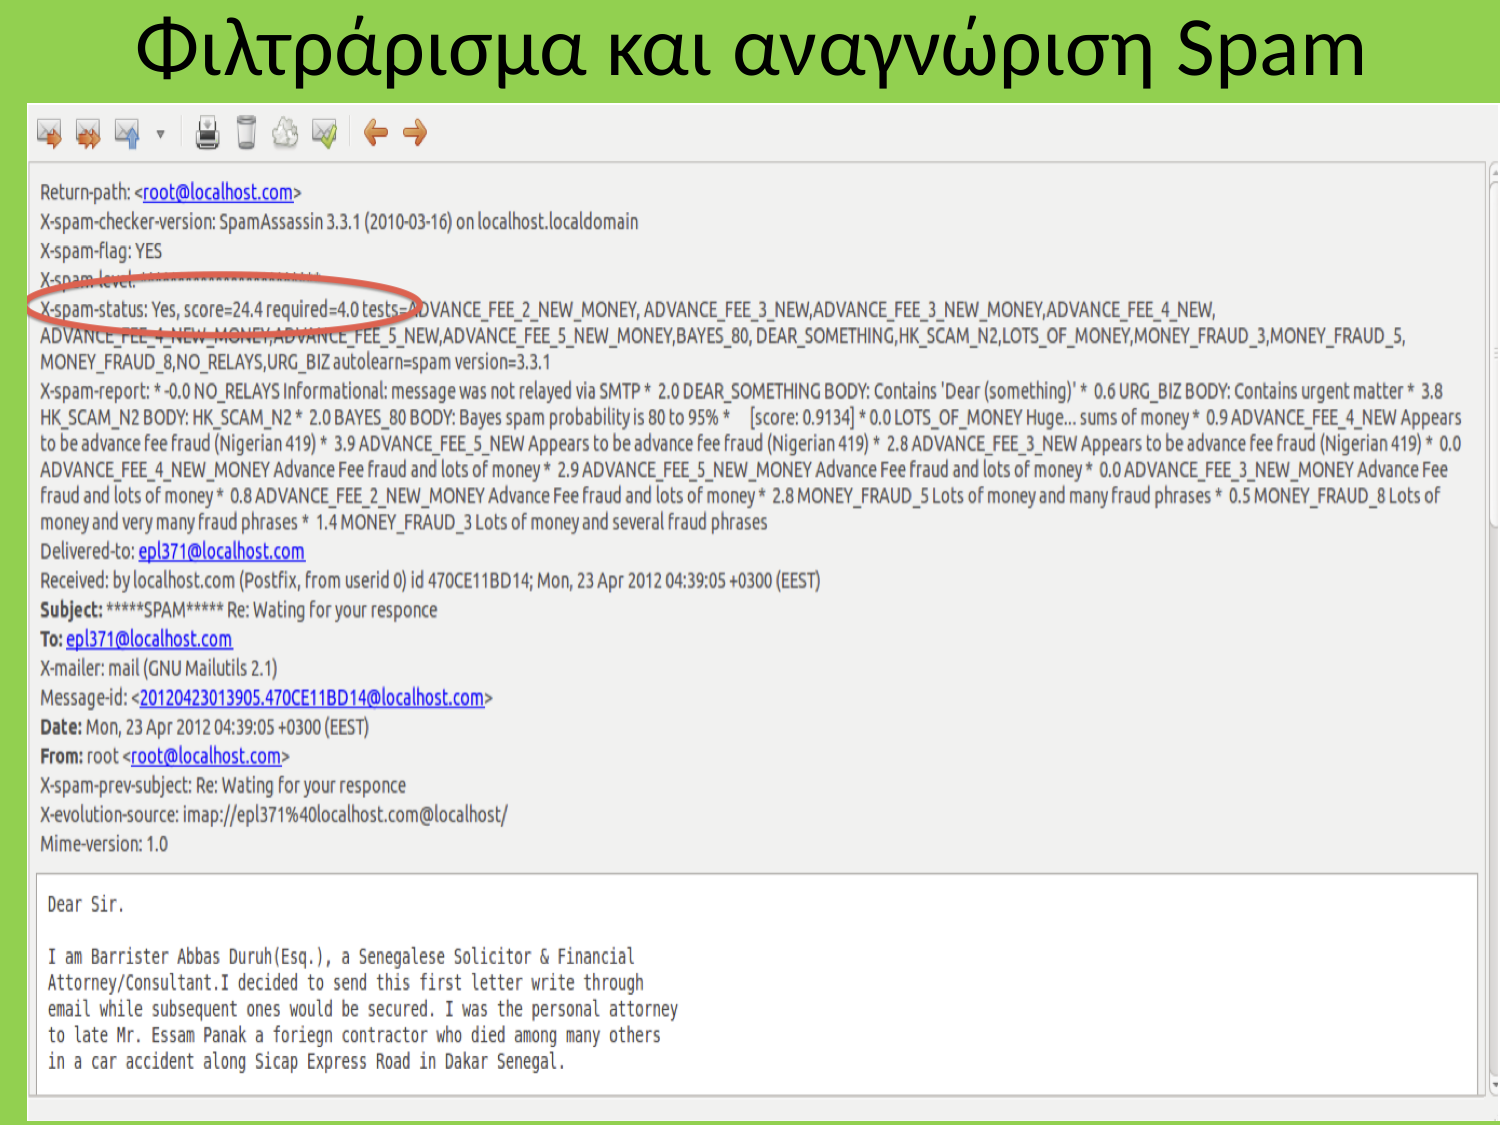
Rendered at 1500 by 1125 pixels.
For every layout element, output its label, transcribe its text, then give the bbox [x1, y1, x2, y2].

title Φιλτράρισμα και αναγνώριση Spam [76, 0, 1427, 102]
picture [26, 103, 1500, 1122]
